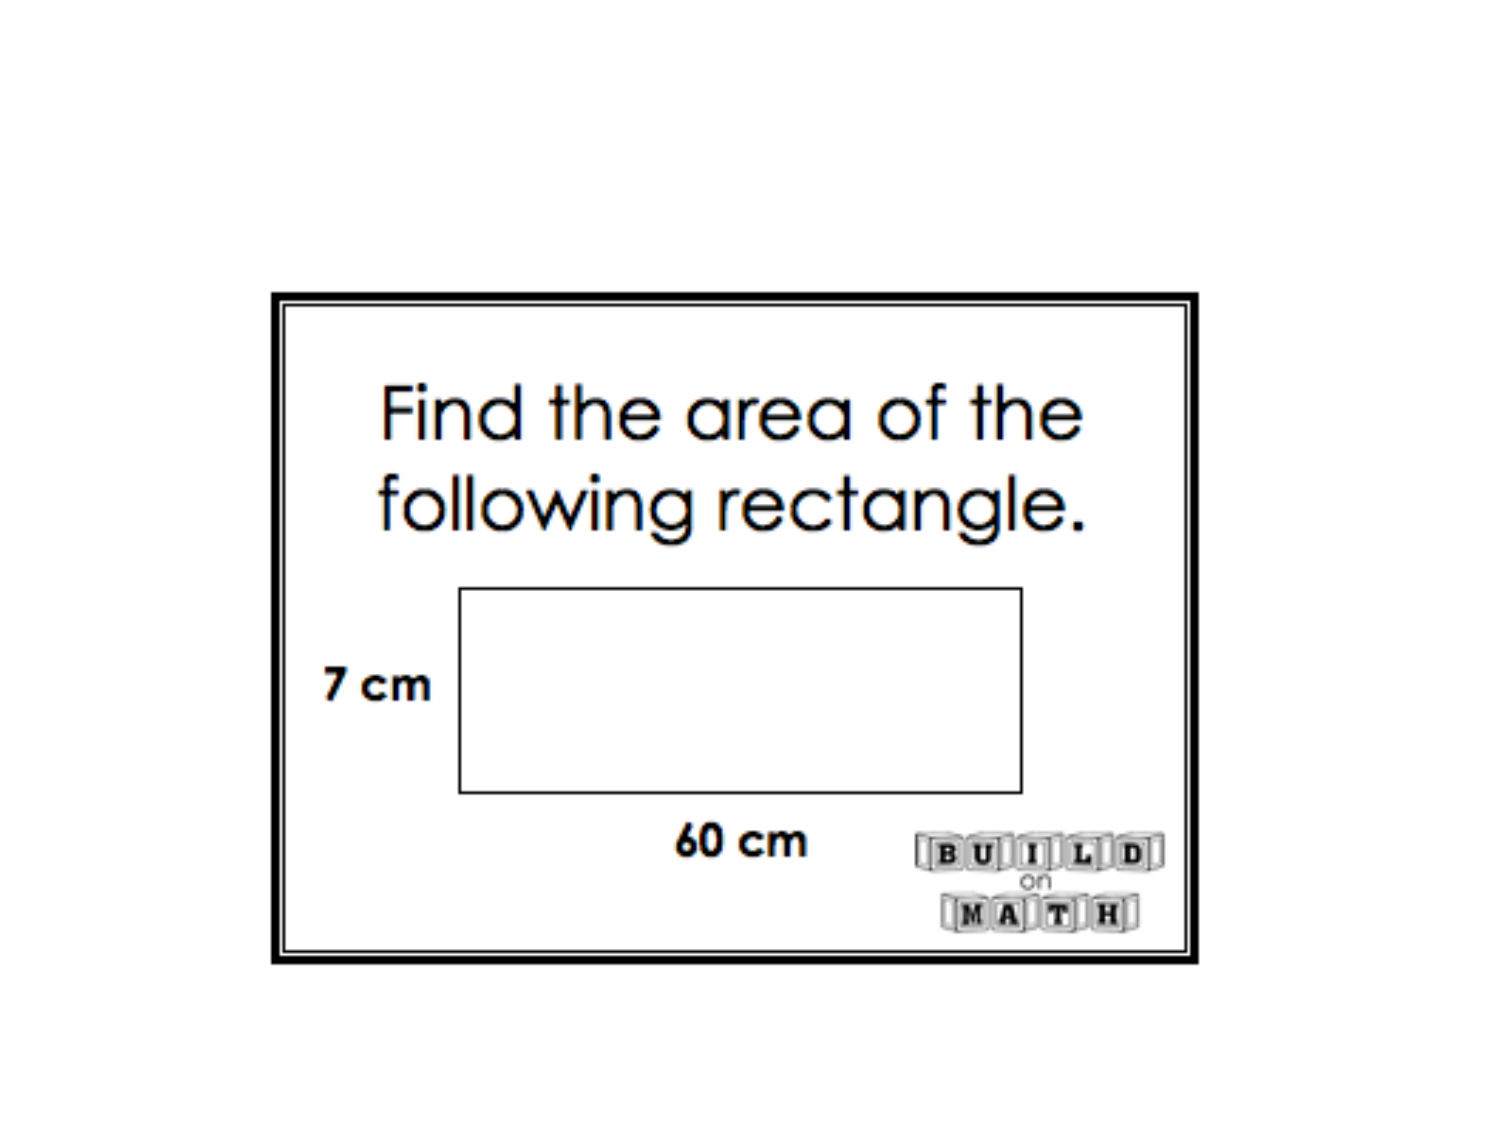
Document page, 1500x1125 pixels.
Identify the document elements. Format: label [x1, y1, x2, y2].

list [74, 262, 1426, 1006]
